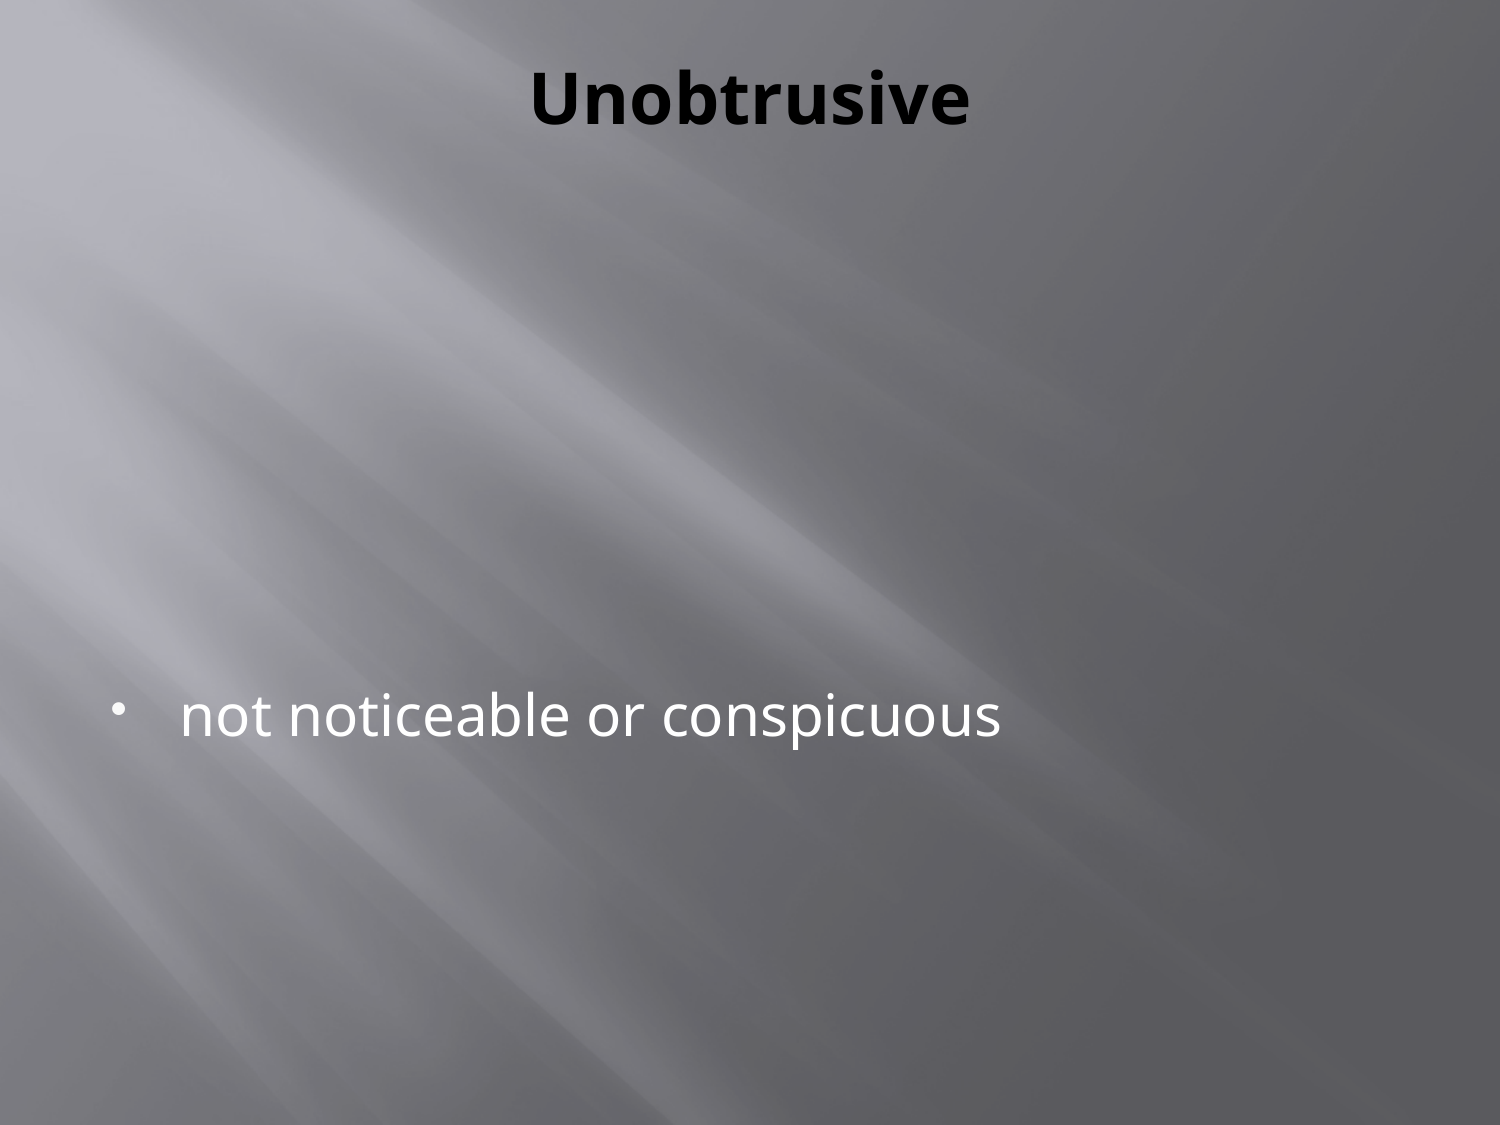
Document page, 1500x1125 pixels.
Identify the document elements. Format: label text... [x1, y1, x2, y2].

list not noticeable or conspicuous [75, 262, 1425, 1035]
title Unobtrusive [75, 45, 1425, 233]
